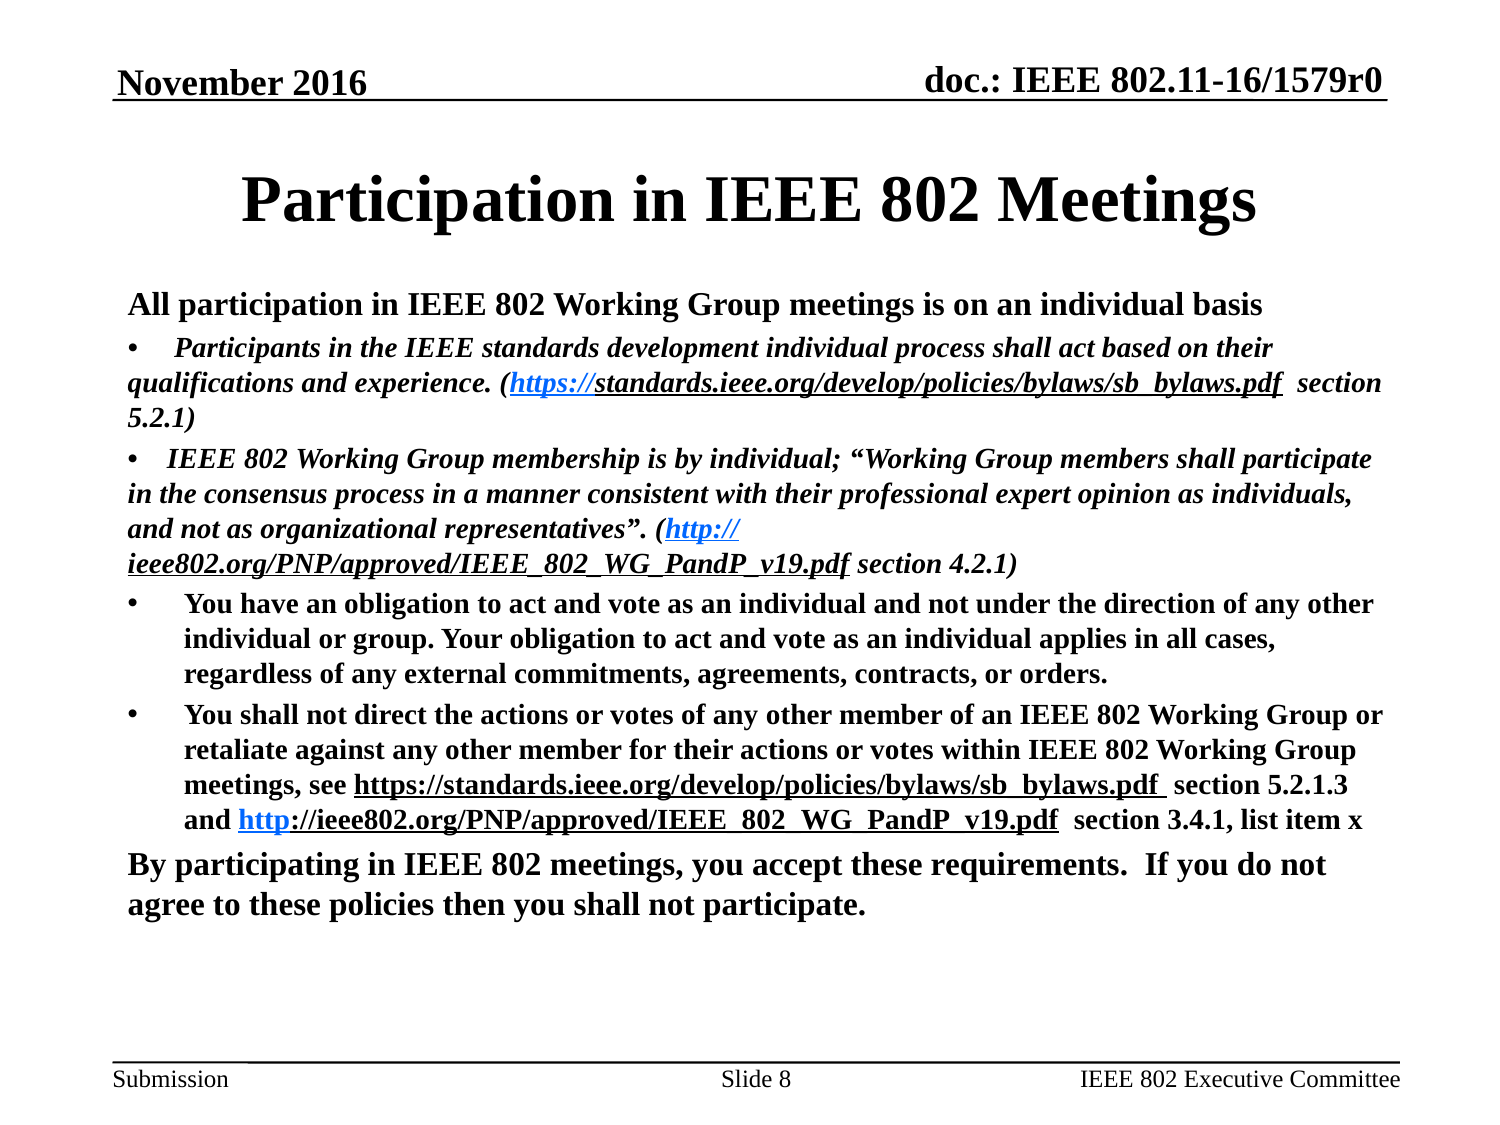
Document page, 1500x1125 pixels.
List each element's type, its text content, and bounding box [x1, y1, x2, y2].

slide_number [116, 58, 507, 99]
footer IEEE 802 Executive Committee [1007, 1061, 1402, 1093]
list All participation in IEEE 802 Working Group meetings is on an individual basis • Participants in the IEEE standards development individual process shall act based on their qualifications and experience. (https://standards.ieee.org/develop/policies/bylaws/sb_bylaws.pdf section 5.2.1) • IEEE 802 Working Group membership is by individual; “Working Group members shall participate in the consensus process in a manner consistent with their professional expert opinion as individuals, and not as organizational representatives”. (http://ieee802.org/PNP/approved/IEEE_802_WG_PandP_v19.pdf section 4.2.1) You have an obligation to act and vote as an individual and not under the direction of any other individual or group. Your obligation to act and vote as an individual applies in all cases, regardless of any external commitments, agreements, contracts, or orders. You shall not direct the actions or votes of any other member of an IEEE 802 Working Group or retaliate against any other member for their actions or votes within IEEE 802 Working Group meetings, see https://standards.ieee.org/develop/policies/bylaws/sb_bylaws.pdf section 5.2.1.3 and http://ieee802.org/PNP/approved/IEEE_802_WG_PandP_v19.pdf section 3.4.1, list item x By participating in IEEE 802 meetings, you accept these requirements. If you do not agree to these policies then you shall not participate. [112, 274, 1401, 1013]
title Participation in IEEE 802 Meetings [112, 99, 1388, 274]
slide_number Slide 8 [712, 1061, 800, 1093]
